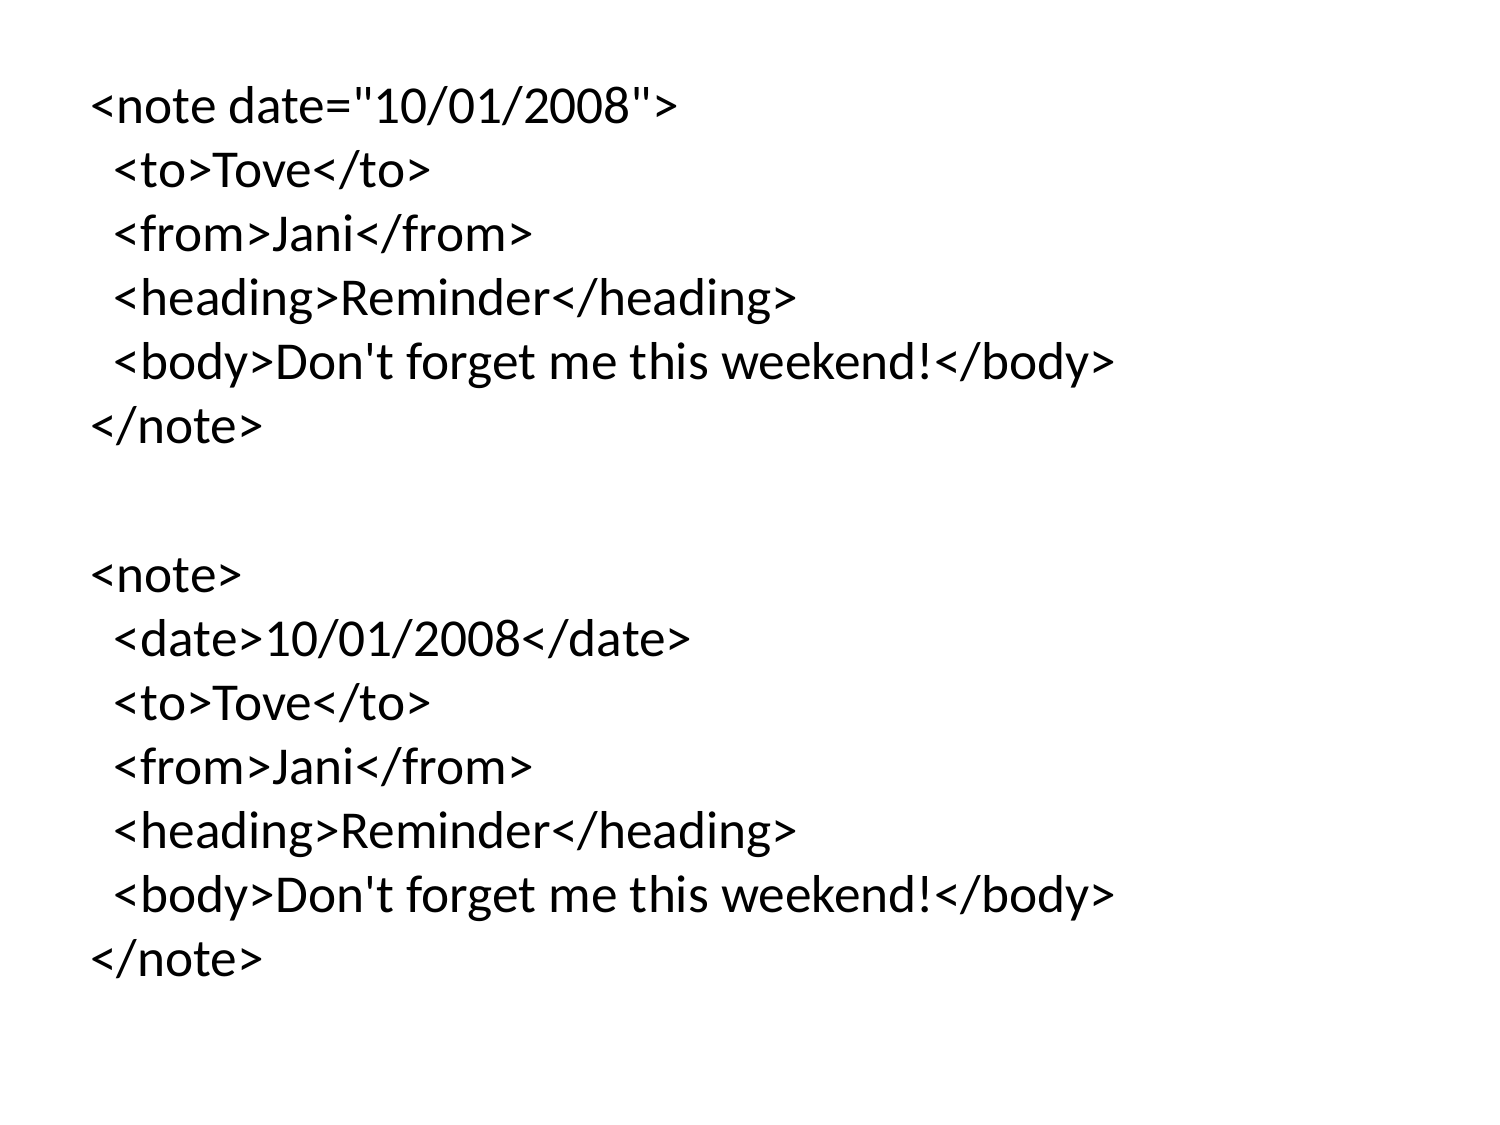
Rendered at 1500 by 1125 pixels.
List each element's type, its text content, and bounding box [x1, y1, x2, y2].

list <note date="10/01/2008"> <to>Tove</to> <from>Jani</from> <heading>Reminder</heading> <body>Don't forget me this weekend!</body> </note> <note> <date>10/01/2008</date> <to>Tove</to> <from>Jani</from> <heading>Reminder</heading> <body>Don't forget me this weekend!</body> </note> [75, 62, 1425, 1005]
